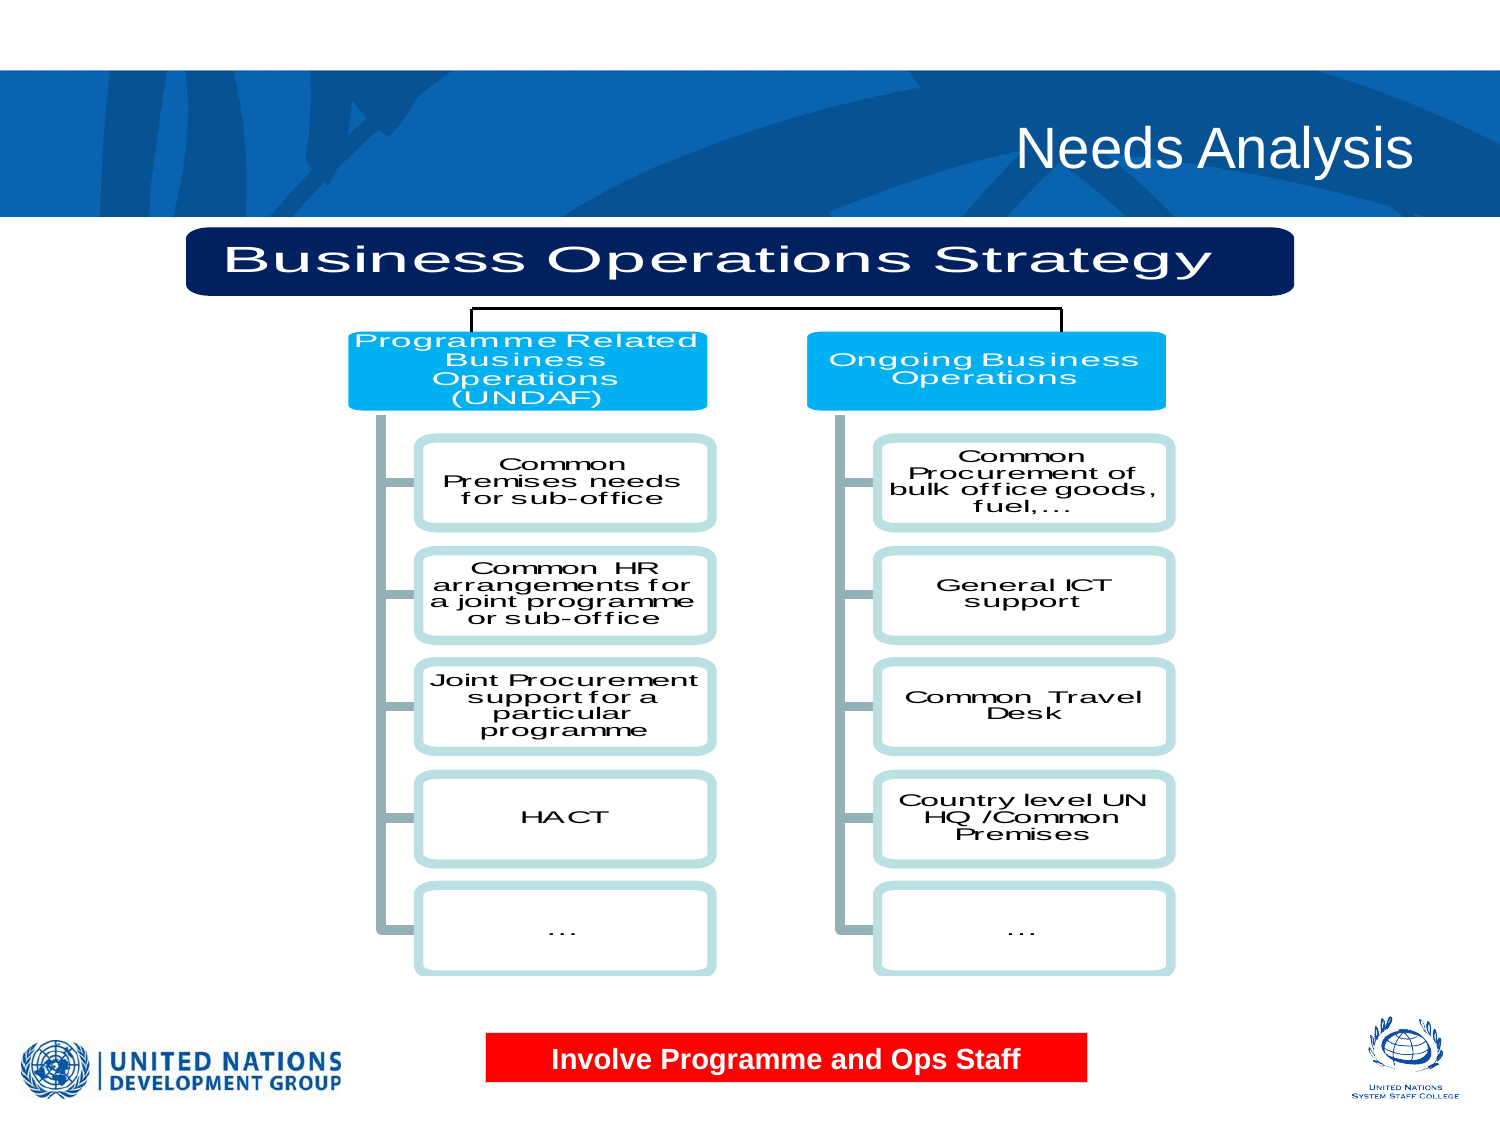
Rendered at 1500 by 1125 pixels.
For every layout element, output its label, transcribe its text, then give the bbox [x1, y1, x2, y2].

picture [1352, 1016, 1459, 1099]
picture [21, 1040, 341, 1099]
title Needs Analysis [171, 94, 1447, 195]
text_box Involve Programme and Ops Staff [485, 1032, 1088, 1083]
picture [159, 223, 1318, 977]
picture [0, 70, 1500, 217]
